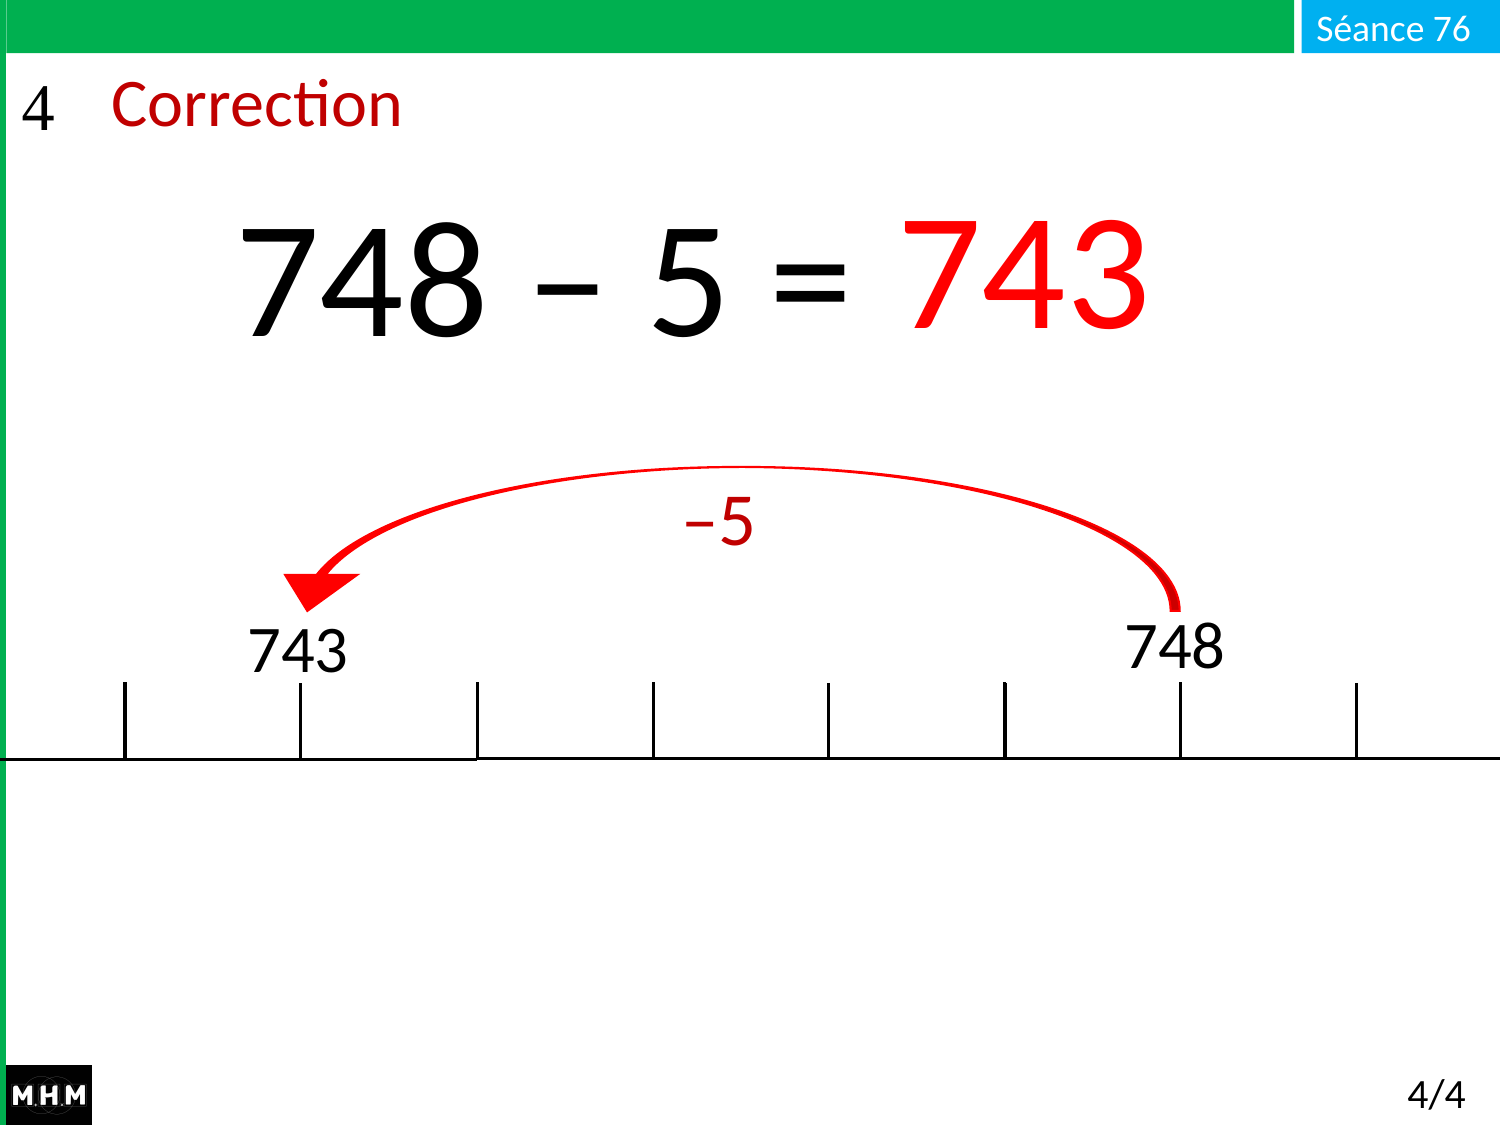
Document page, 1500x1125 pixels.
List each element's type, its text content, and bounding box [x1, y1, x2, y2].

text_box [821, 468, 1181, 612]
text_box 743 [232, 598, 373, 682]
text_box 748 [1109, 594, 1250, 682]
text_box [0, 682, 1500, 761]
text_box 748 – 5 = … [220, 162, 1227, 377]
picture [6, 1065, 92, 1125]
text_box 743 [882, 155, 1198, 370]
text_box –5 [666, 463, 821, 568]
list 4/4 [1373, 1064, 1500, 1125]
title Correction [96, 60, 1391, 150]
text_box [283, 467, 666, 613]
